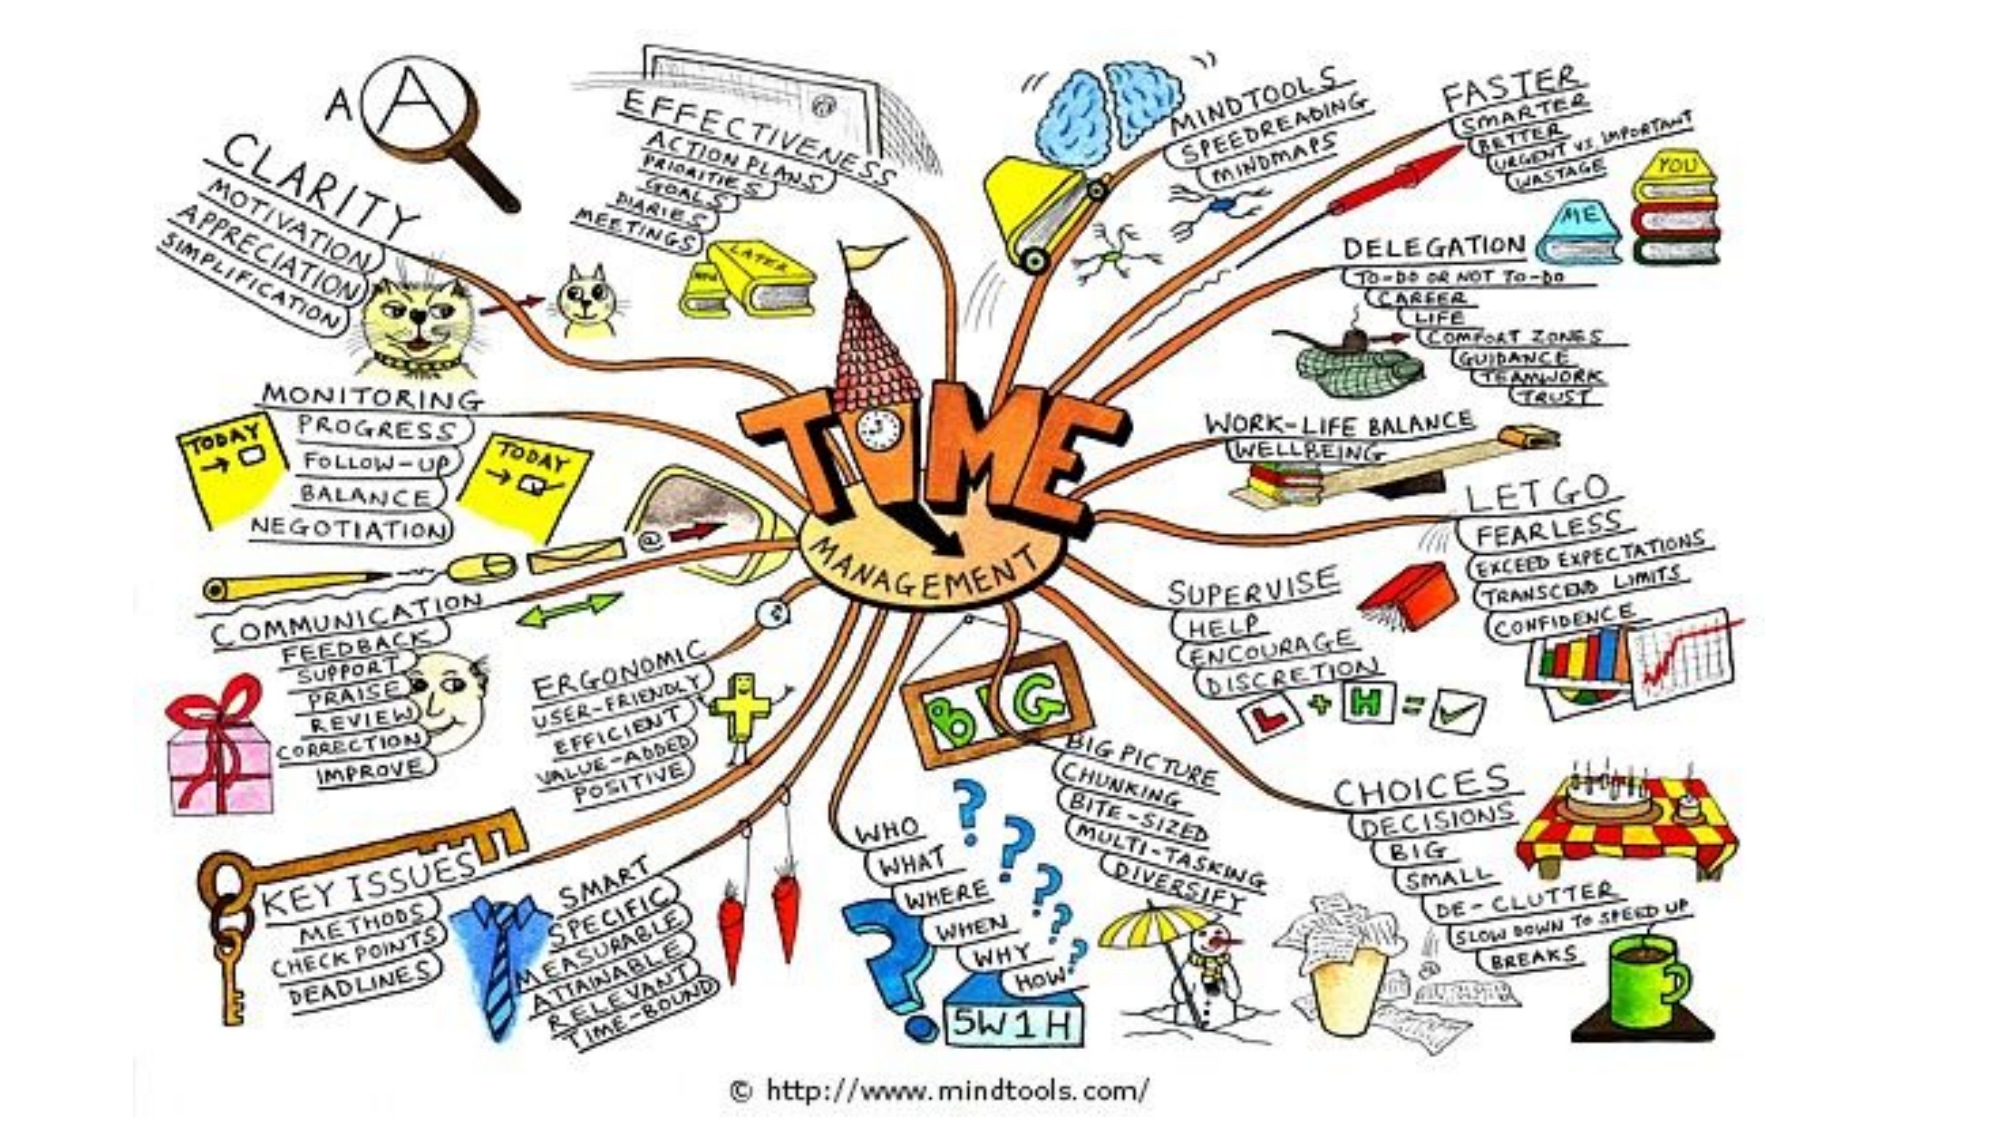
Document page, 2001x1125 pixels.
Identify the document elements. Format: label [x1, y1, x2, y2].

picture [133, 29, 1765, 1117]
